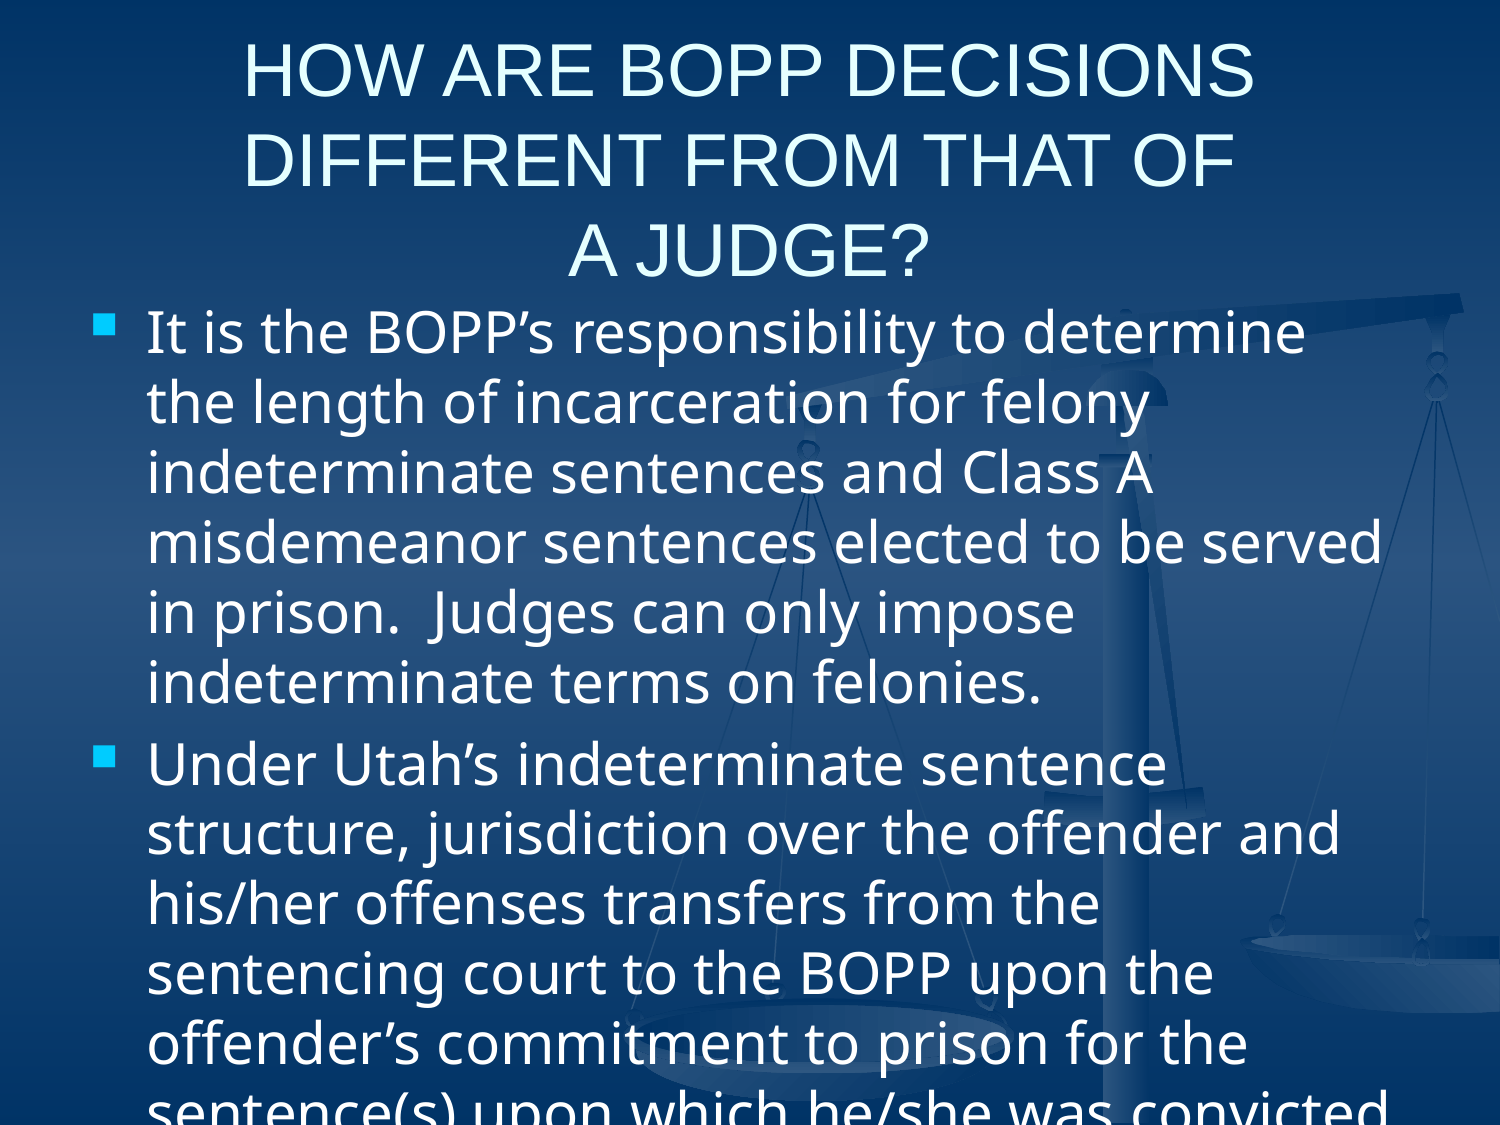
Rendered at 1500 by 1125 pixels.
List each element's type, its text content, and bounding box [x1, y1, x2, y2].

title HOW ARE BOPP DECISIONS DIFFERENT FROM THAT OF A JUDGE? [74, 24, 1426, 287]
list It is the BOPP’s responsibility to determine the length of incarceration for felony indeterminate sentences and Class A misdemeanor sentences elected to be served in prison. Judges can only impose indeterminate terms on felonies. Under Utah’s indeterminate sentence structure, jurisdiction over the offender and his/her offenses transfers from the sentencing court to the BOPP upon the offender’s commitment to prison for the sentence(s) upon which he/she was convicted. [74, 287, 1426, 1076]
